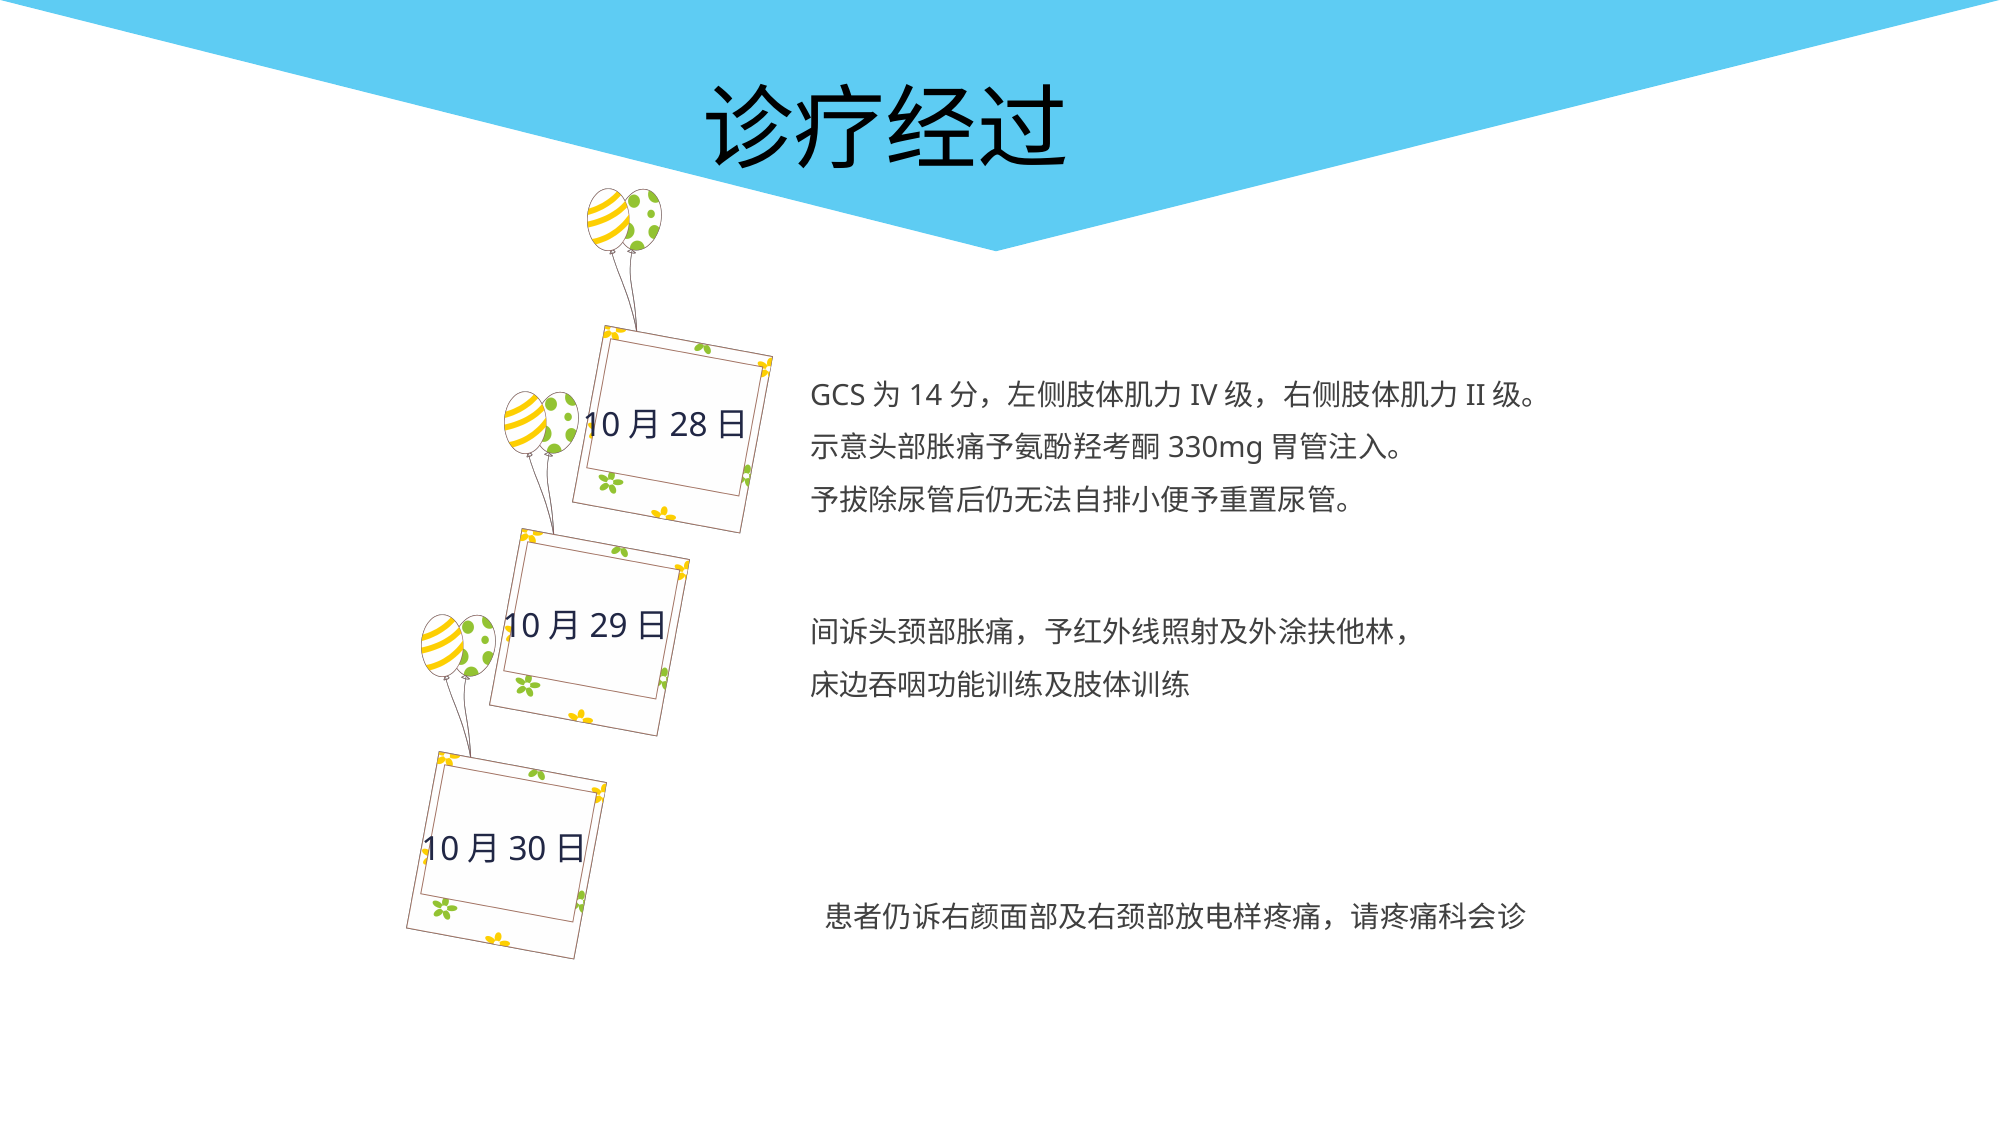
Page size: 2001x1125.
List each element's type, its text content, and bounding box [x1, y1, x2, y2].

text_box 诊疗经过 [687, 62, 1239, 188]
text_box 患者仍诉右颜面部及右颈部放电样疼痛，请疼痛科会诊 [809, 873, 1952, 941]
text_box 间诉头颈部胀痛，予红外线照射及外涂扶他林， 床边吞咽功能训练及肢体训练 [798, 588, 1952, 709]
picture [328, 171, 881, 984]
text_box [0, 0, 2000, 253]
text_box GCS为14分，左侧肢体肌力IV级，右侧肢体肌力II级。 示意头部胀痛予氨酚羟考酮330mg胃管注入。 予拔除尿管后仍无法自排小便予重置尿管。 [881, 351, 2000, 524]
